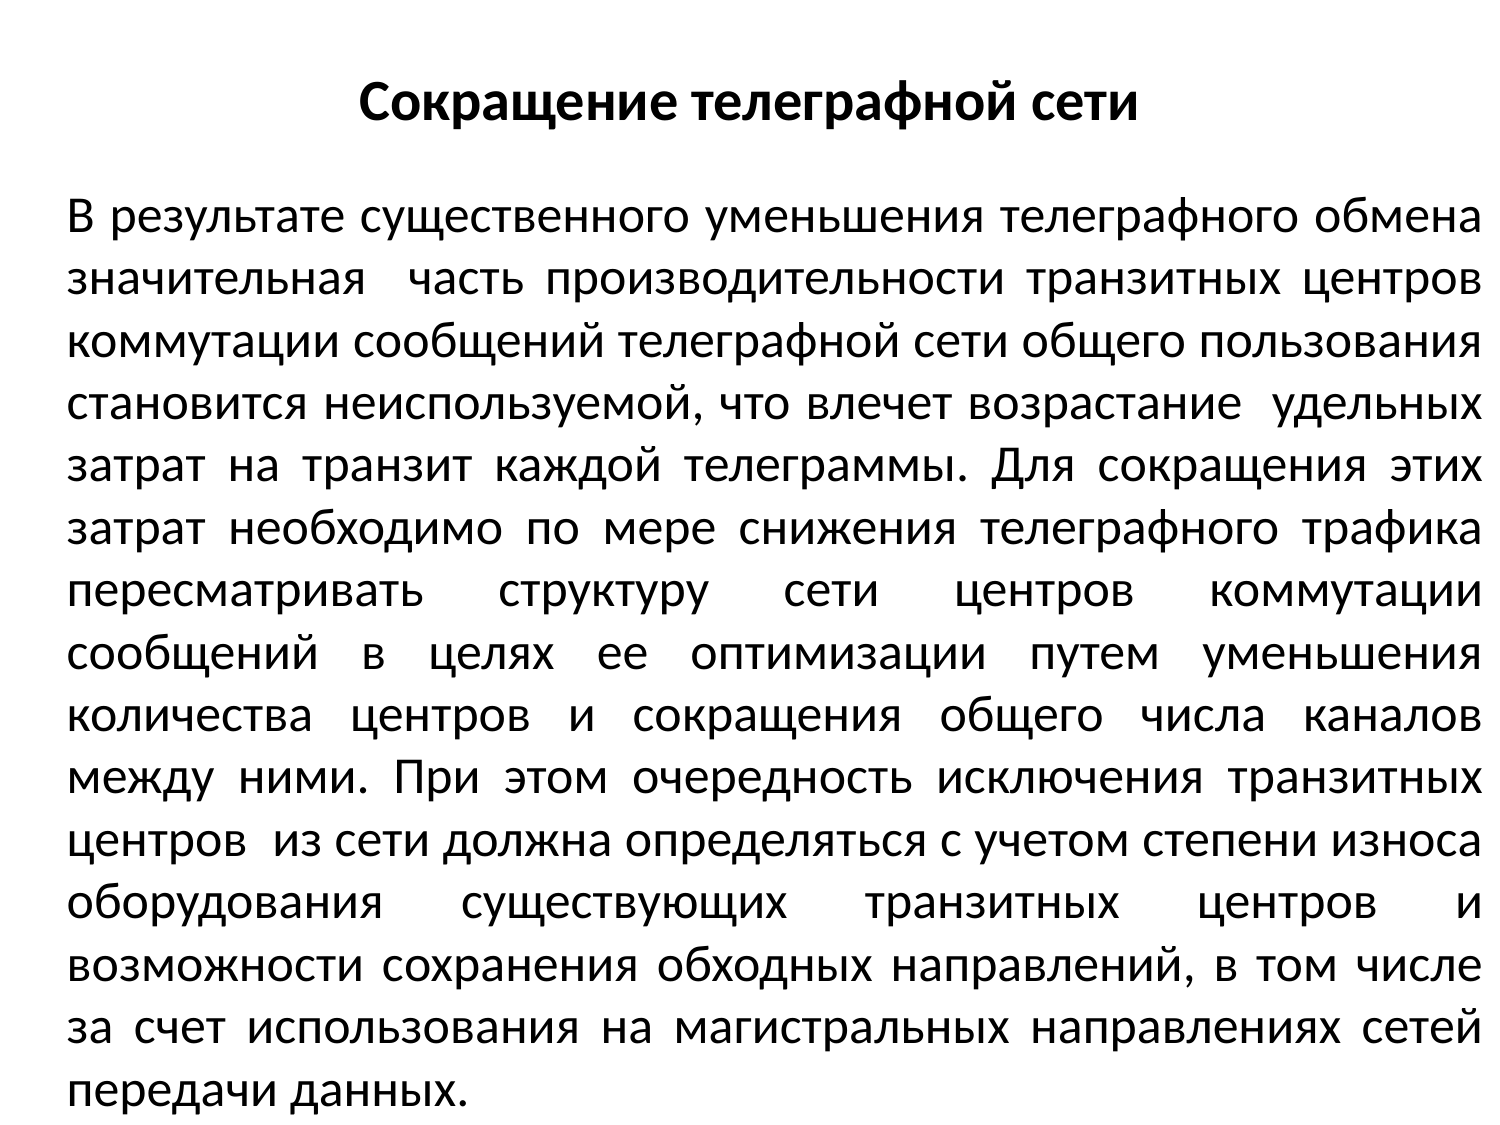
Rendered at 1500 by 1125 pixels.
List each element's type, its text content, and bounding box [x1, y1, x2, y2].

title Сокращение телеграфной сети [75, 45, 1425, 149]
list В результате существенного уменьшения телеграфного обмена значительная часть производительности транзитных центров коммутации сообщений телеграфной сети общего пользования становится неиспользуемой, что влечет возрастание удельных затрат на транзит каждой телеграммы. Для сокращения этих затрат необходимо по мере снижения телеграфного трафика пересматривать структуру сети центров коммутации сообщений в целях ее оптимизации путем уменьшения количества центров и сокращения общего числа каналов между ними. При этом очередность исключения транзитных центров из сети должна определяться с учетом степени износа оборудования существующих транзитных центров и возможности сохранения обходных направлений, в том числе за счет использования на магистральных направлениях сетей передачи данных. [0, 172, 1500, 1125]
